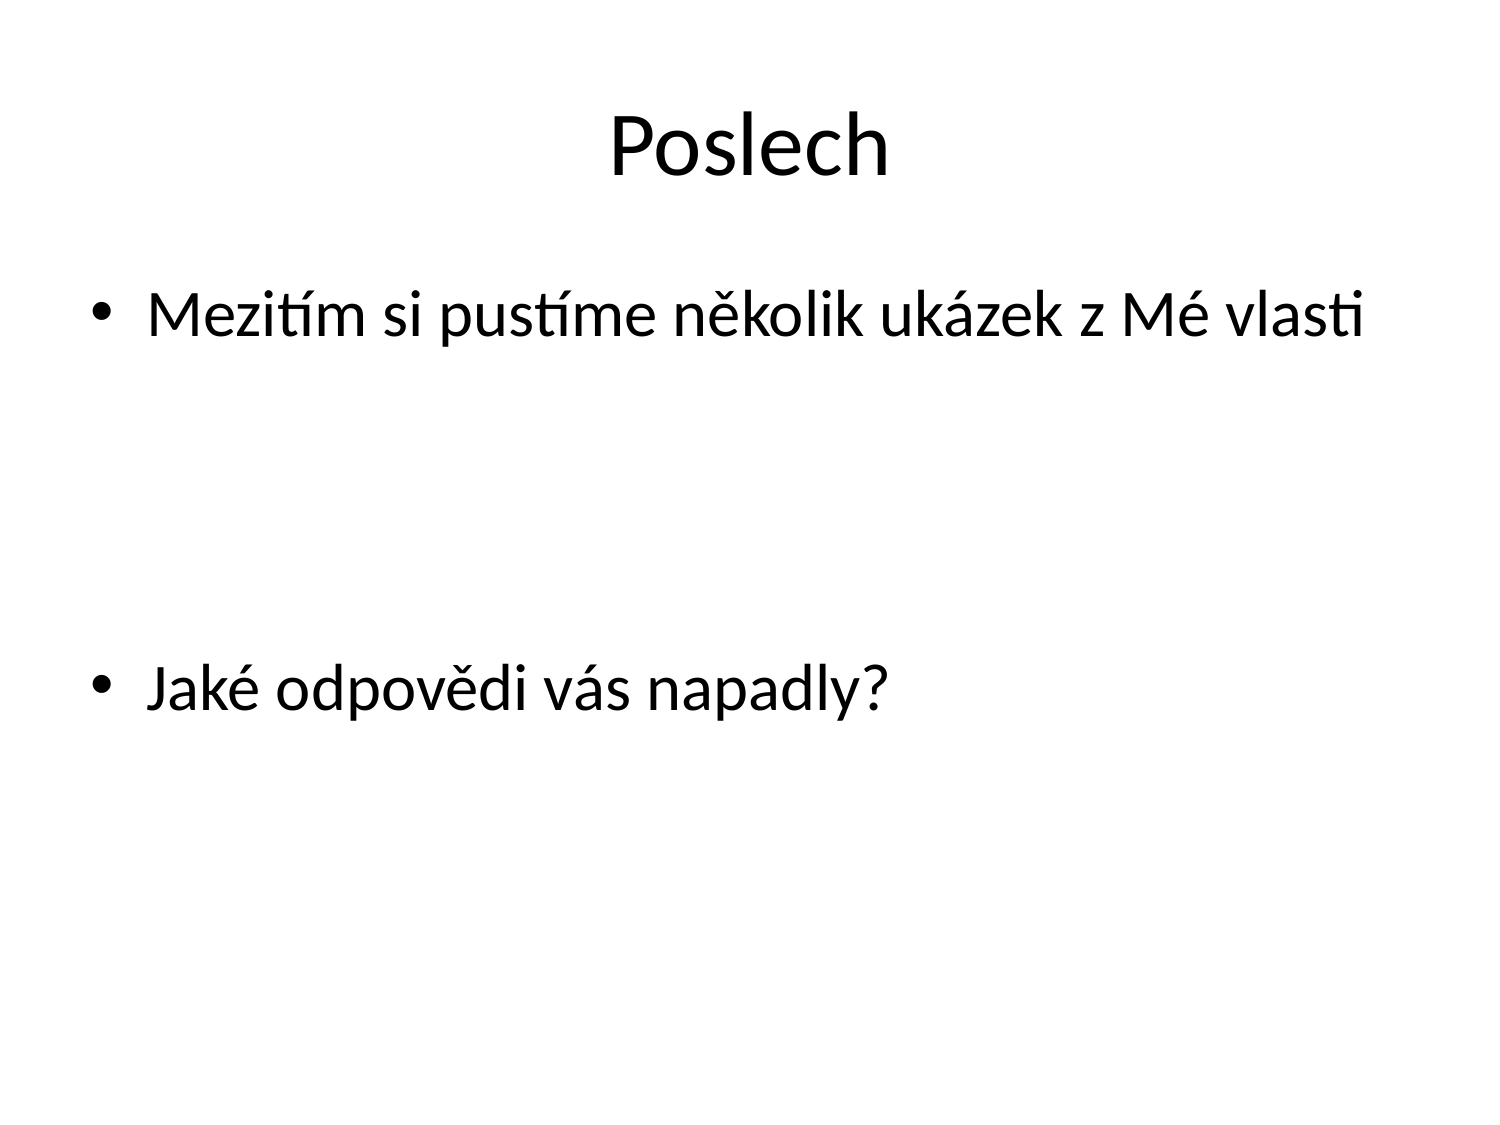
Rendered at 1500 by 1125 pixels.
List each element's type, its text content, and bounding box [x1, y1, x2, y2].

title Poslech [75, 45, 1425, 233]
list Mezitím si pustíme několik ukázek z Mé vlasti Jaké odpovědi vás napadly? [75, 262, 1425, 1005]
